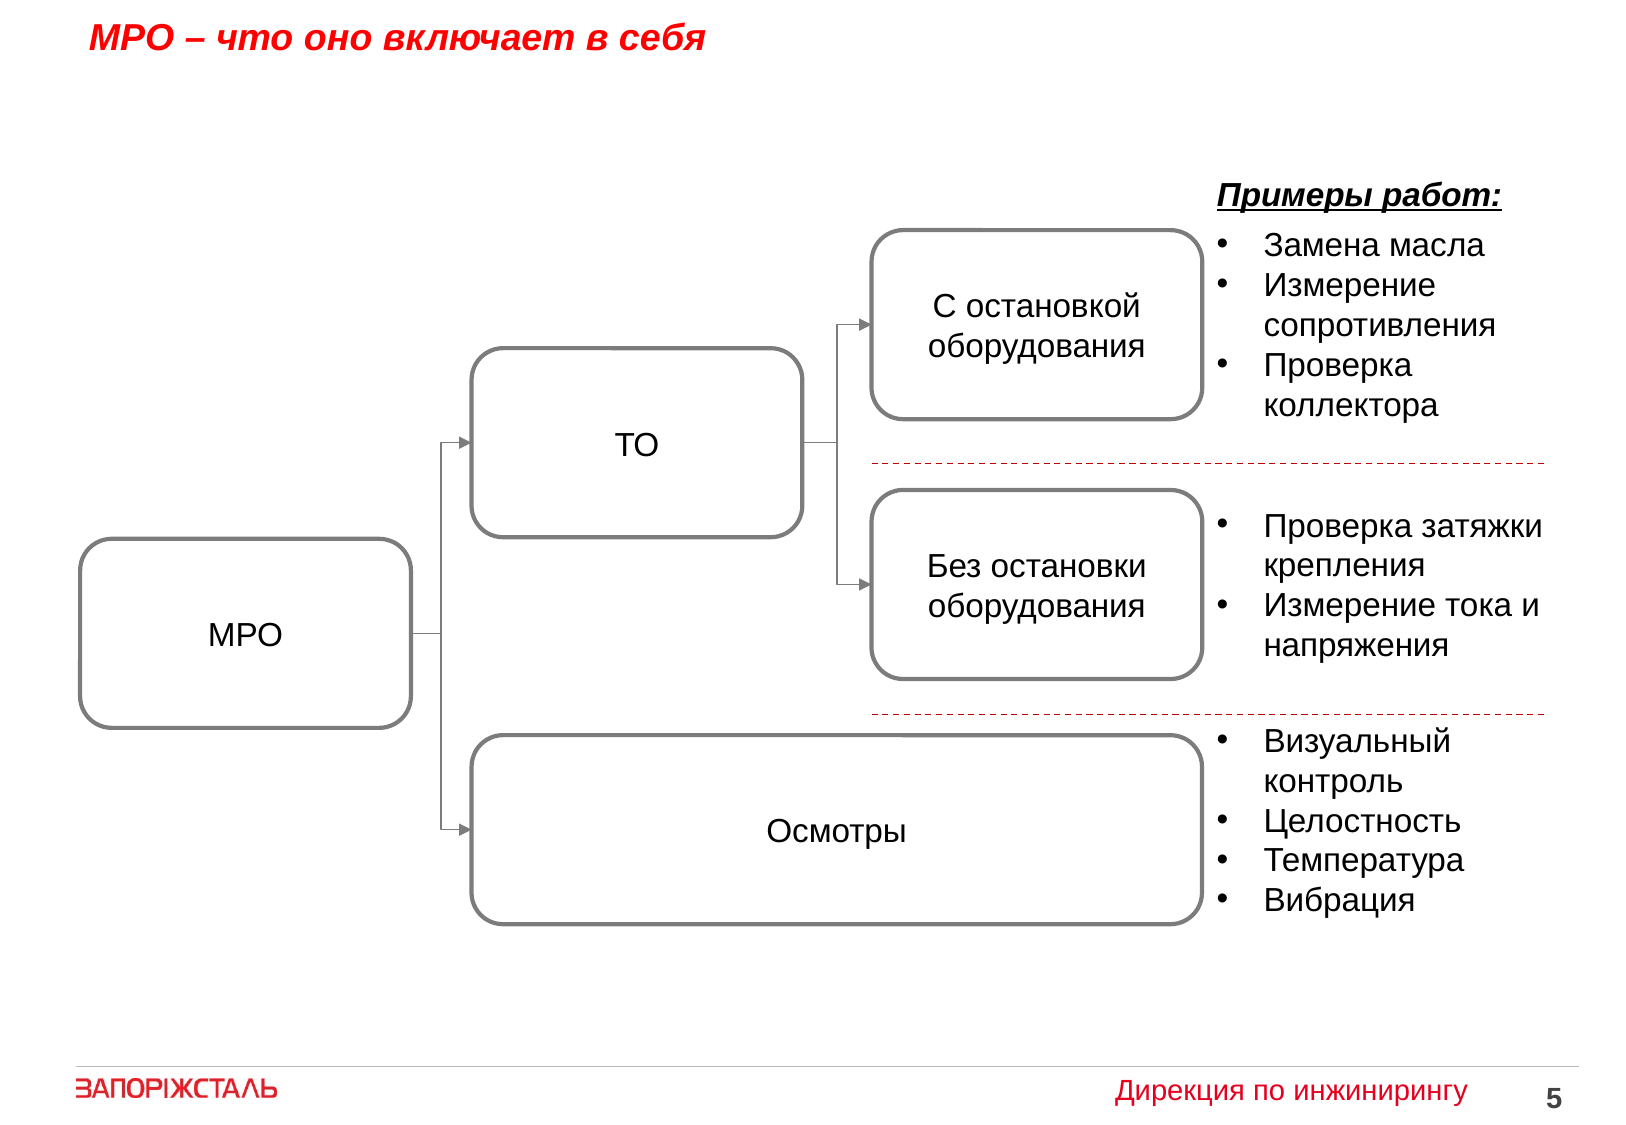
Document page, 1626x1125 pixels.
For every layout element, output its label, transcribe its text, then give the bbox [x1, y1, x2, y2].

text_box Замена масла Измерение сопротивления Проверка коллектора [1201, 215, 1563, 430]
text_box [410, 442, 472, 634]
text_box Проверка затяжки крепления Измерение тока и напряжения [1201, 496, 1563, 671]
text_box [802, 324, 872, 442]
text_box Примеры работ: [1202, 165, 1625, 221]
text_box МРО [77, 536, 405, 730]
text_box ТО [469, 346, 797, 540]
text_box МРО – что оно включает в себя [74, 5, 733, 66]
text_box Осмотры [469, 733, 1201, 927]
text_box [410, 641, 472, 830]
picture [76, 1078, 277, 1098]
text_box Визуальный контроль Целостность Температура Вибрация [1201, 711, 1563, 926]
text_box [802, 442, 872, 585]
text_box Без остановки оборудования [869, 487, 1201, 682]
text_box С остановкой оборудования [869, 227, 1201, 422]
text_box 5 [1531, 1072, 1618, 1116]
